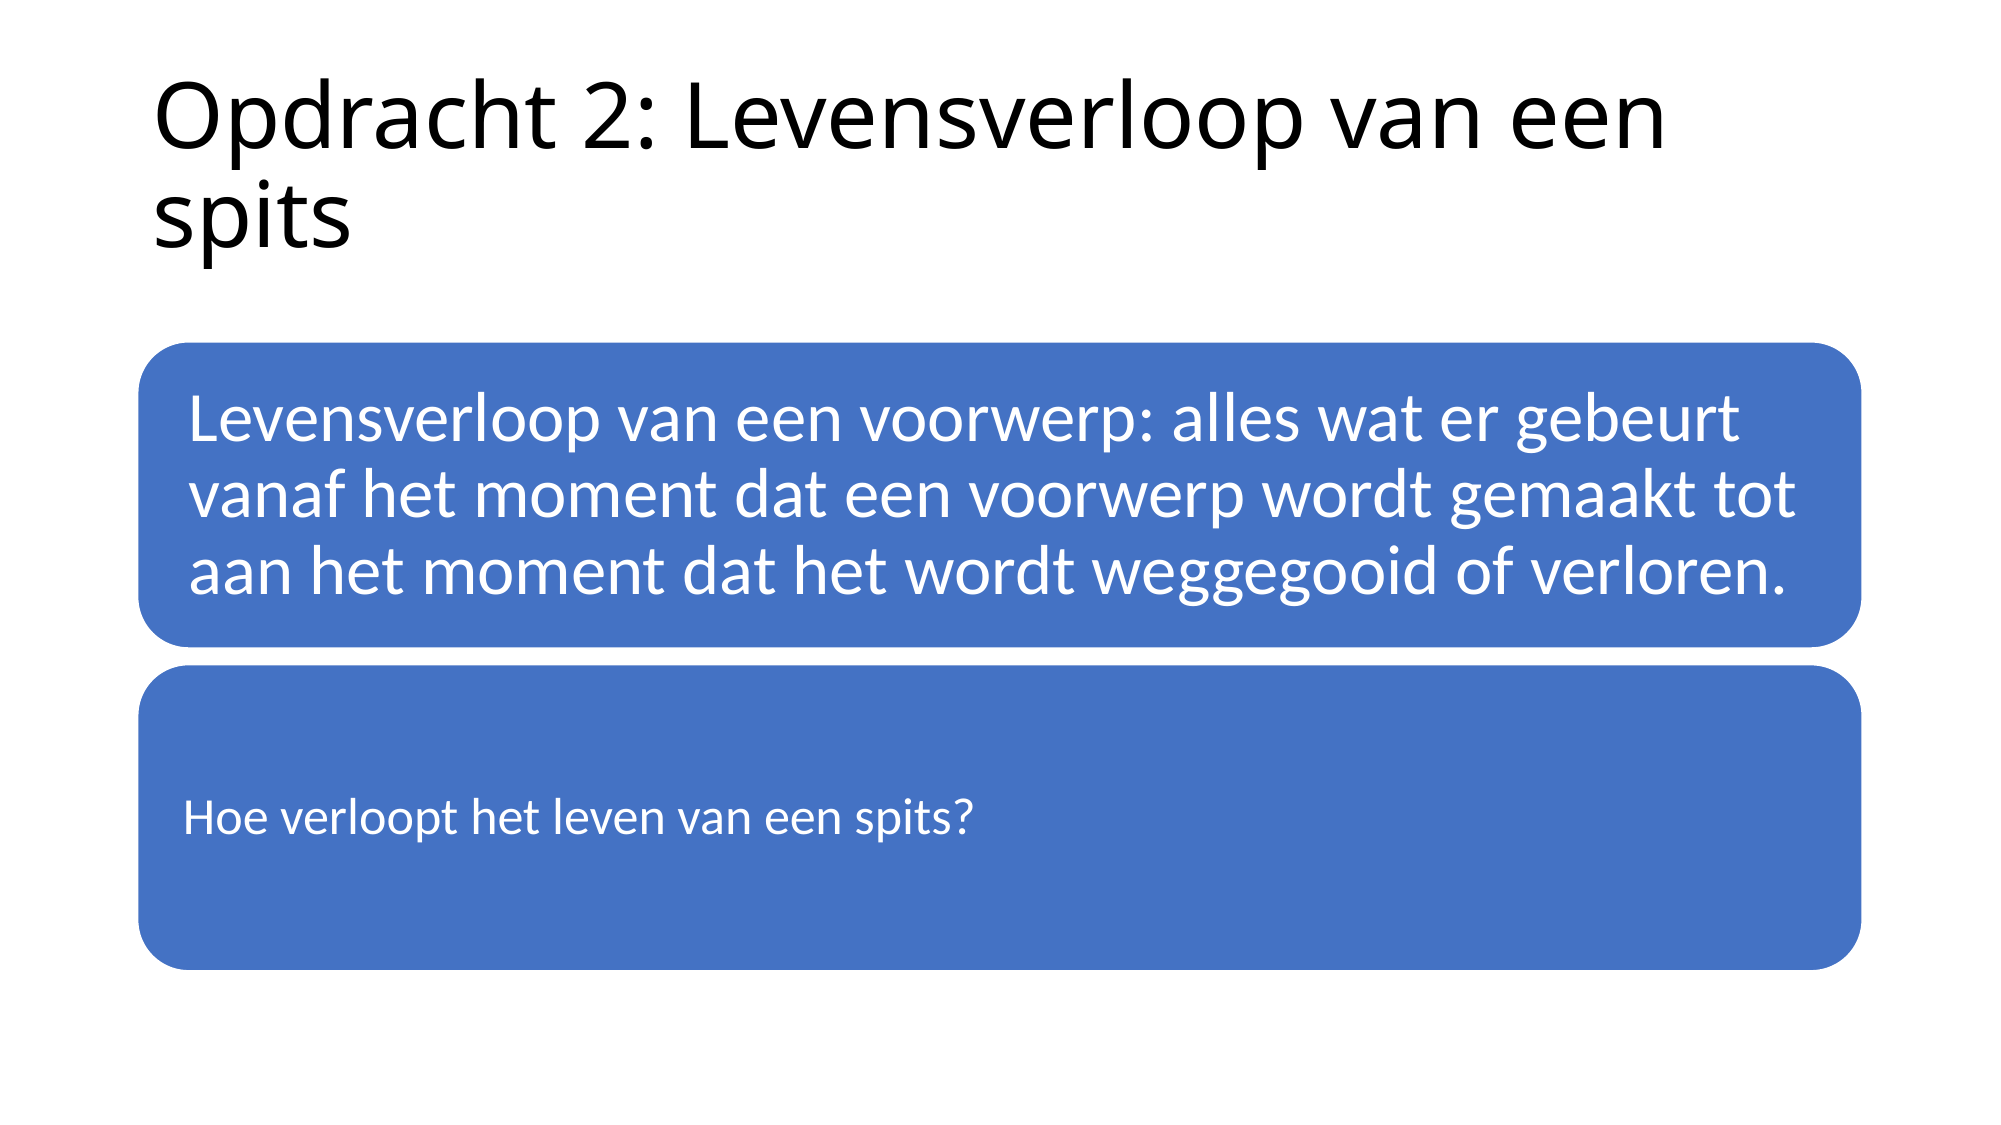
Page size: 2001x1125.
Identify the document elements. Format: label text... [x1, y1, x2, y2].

title Opdracht 2: Levensverloop van een spits [137, 59, 1863, 278]
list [137, 299, 1863, 1014]
